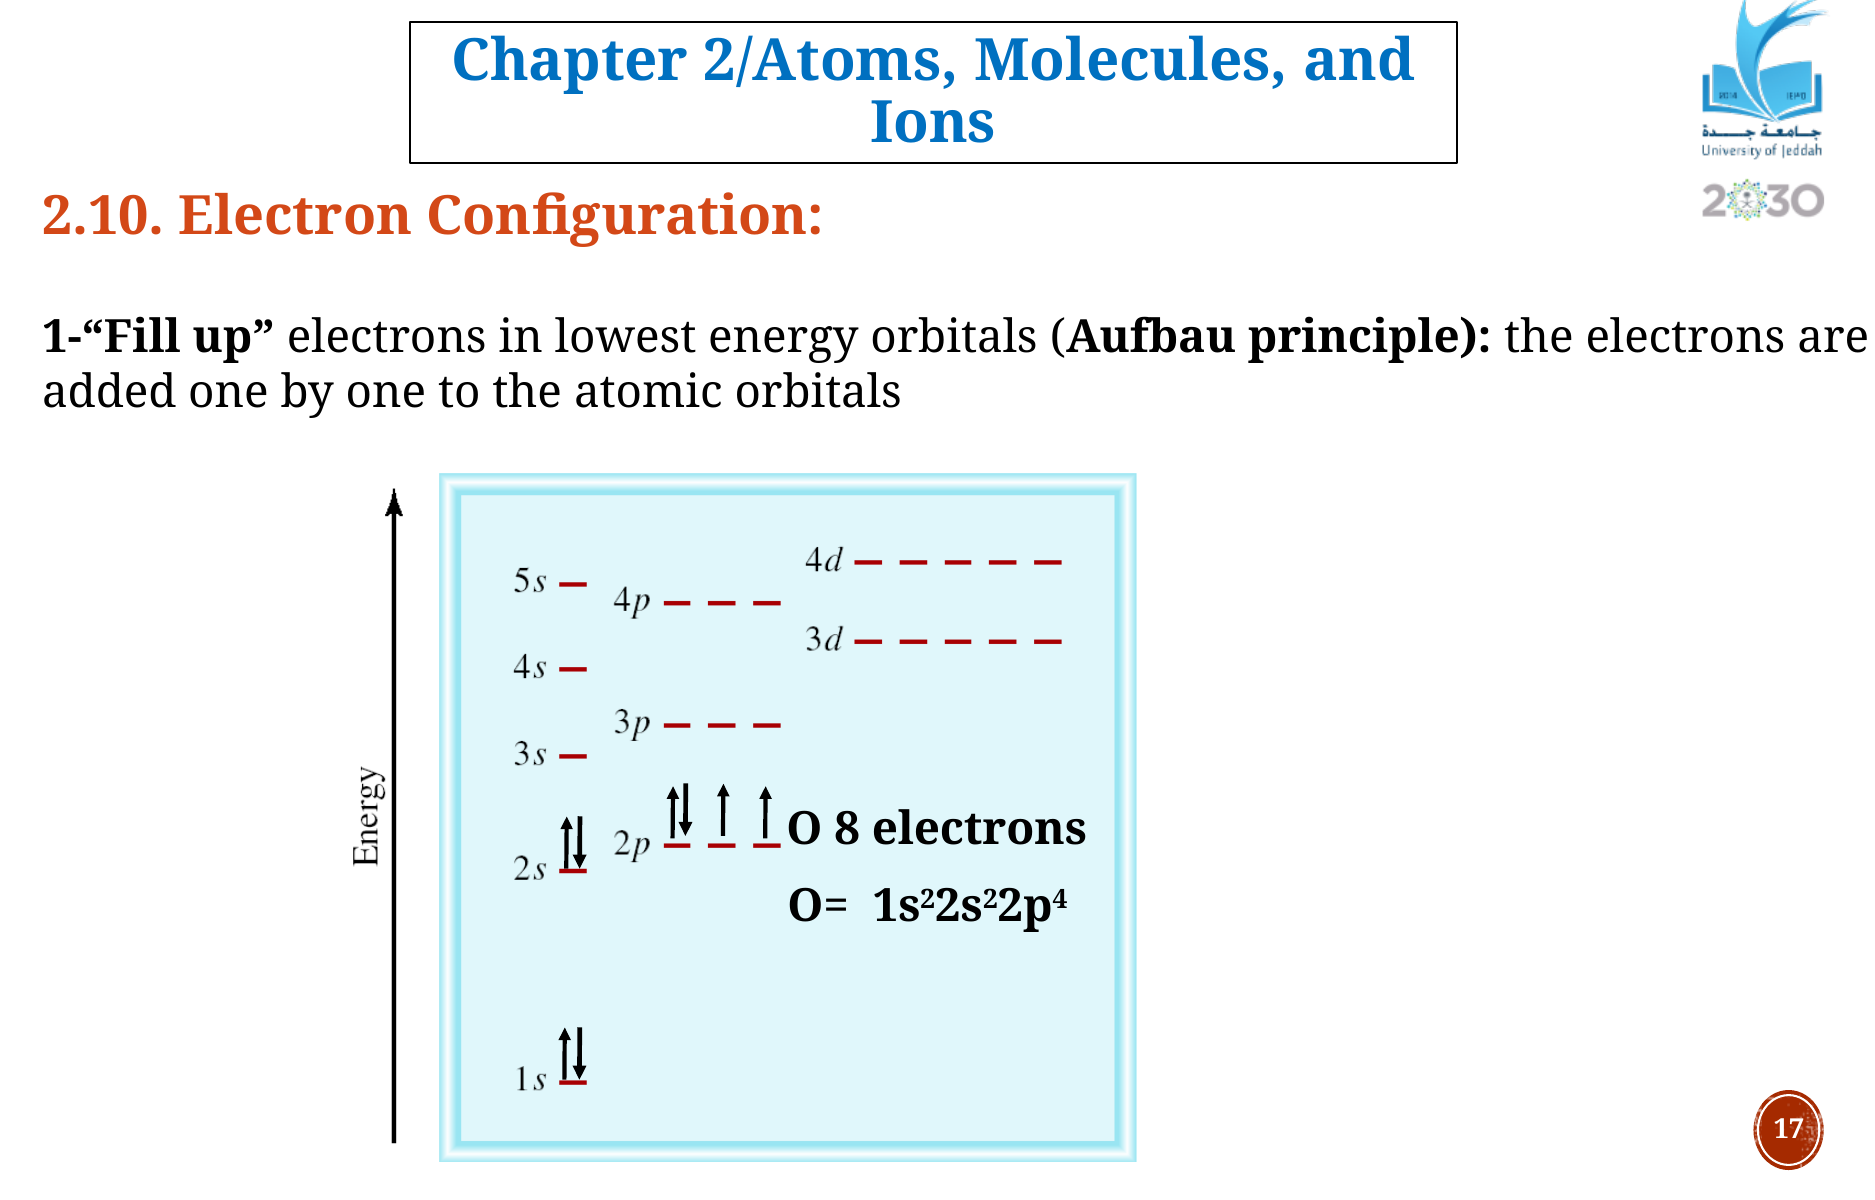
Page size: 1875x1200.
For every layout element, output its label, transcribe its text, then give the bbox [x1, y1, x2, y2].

text_box Chapter 2/Atoms, Molecules, and Ions [409, 21, 1458, 164]
picture [329, 471, 1141, 1162]
text_box 2.10. Electron Configuration: [26, 173, 1150, 254]
text_box 1-“Fill up” electrons in lowest energy orbitals (Aufbau principle): the electrons are added one by one to the atomic orbitals [27, 299, 1875, 424]
picture [1681, 0, 1846, 227]
slide_number 17 [1739, 1097, 1838, 1162]
